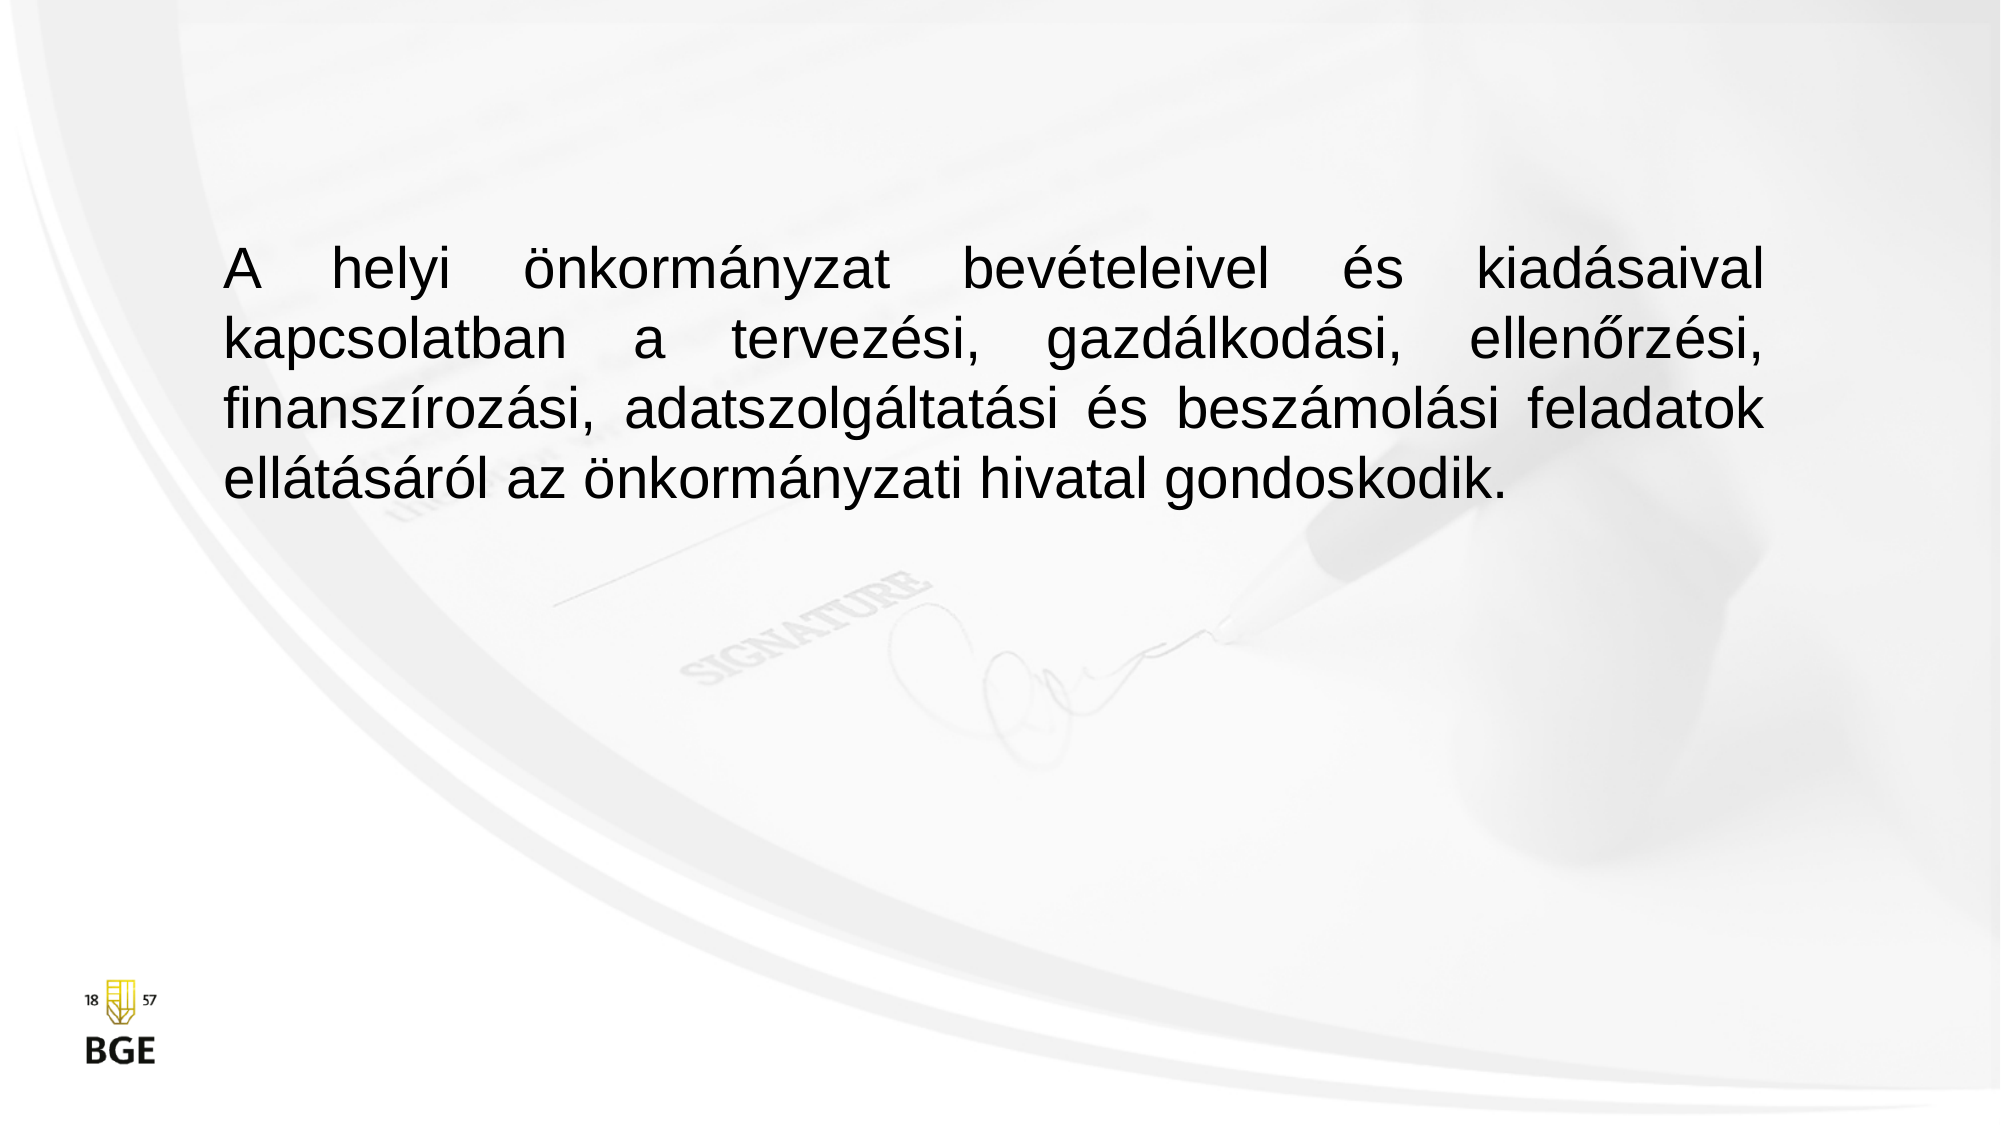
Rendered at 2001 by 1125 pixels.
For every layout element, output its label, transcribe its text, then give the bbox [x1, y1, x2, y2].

picture [0, 0, 2001, 1125]
text_box A helyi önkormányzat bevételeivel és kiadásaival kapcsolatban a tervezési, gazdálkodási, ellenőrzési, finanszírozási, adatszolgáltatási és beszámolási feladatok ellátásáról az önkormányzati hivatal gondoskodik. [209, 223, 1782, 518]
